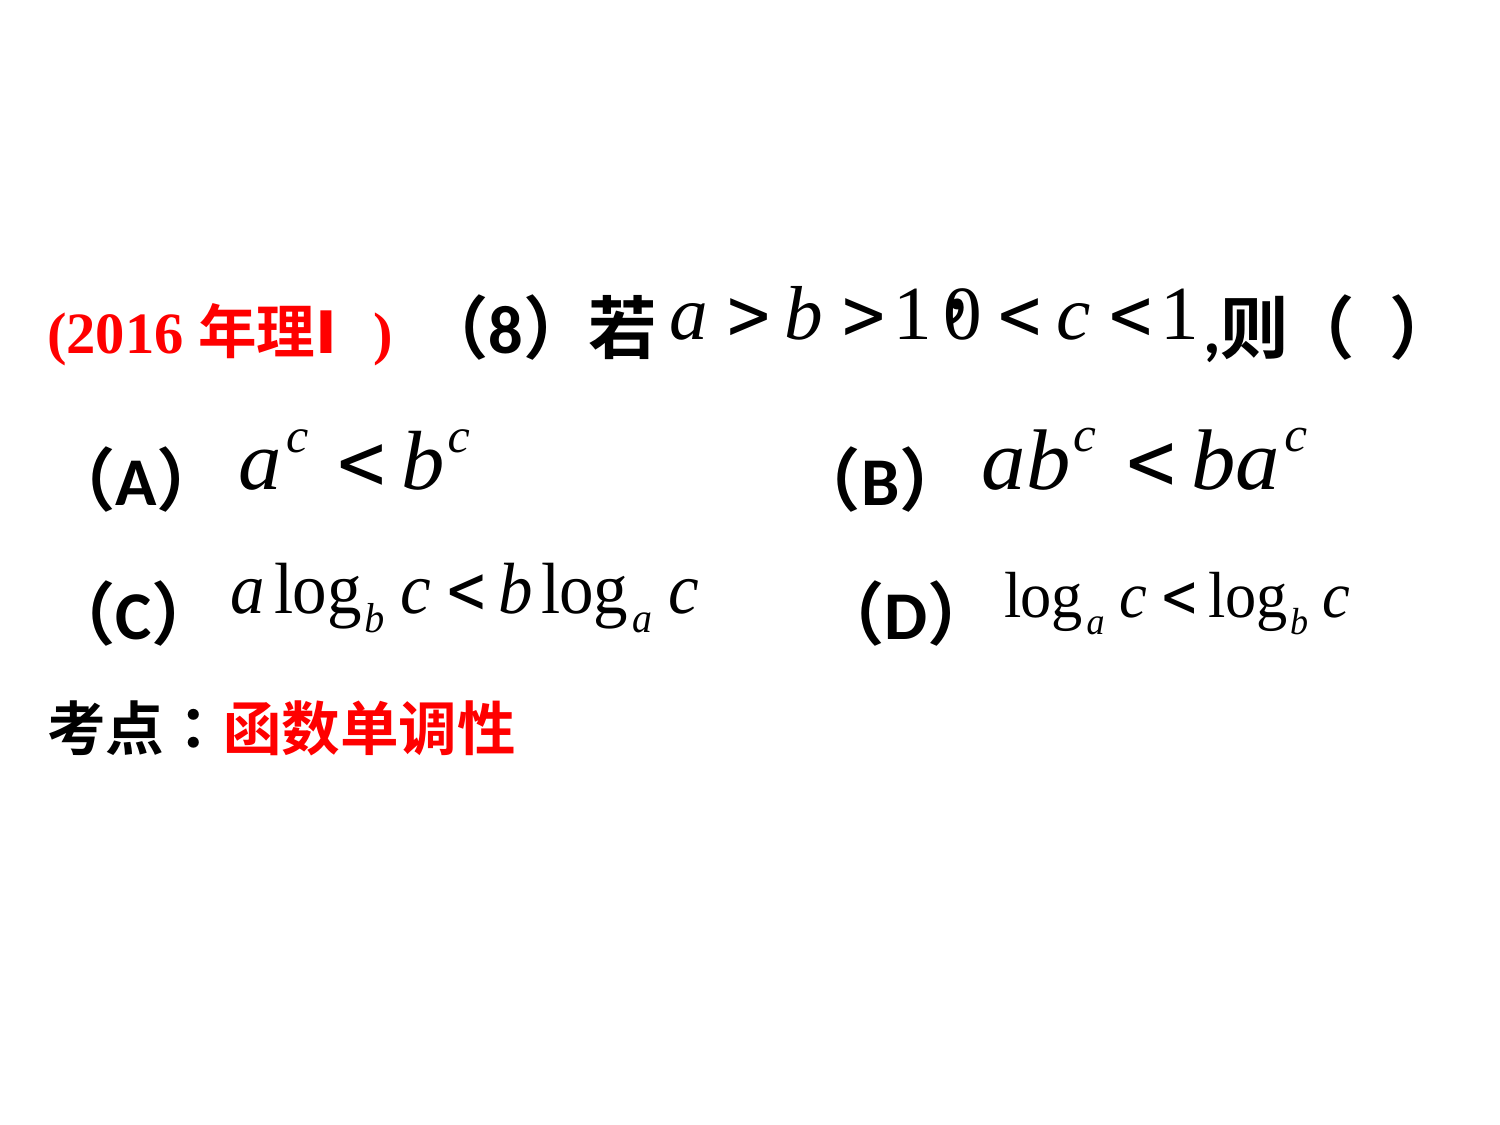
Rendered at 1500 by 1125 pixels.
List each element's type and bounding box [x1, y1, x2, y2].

text_box [46, 257, 1428, 812]
